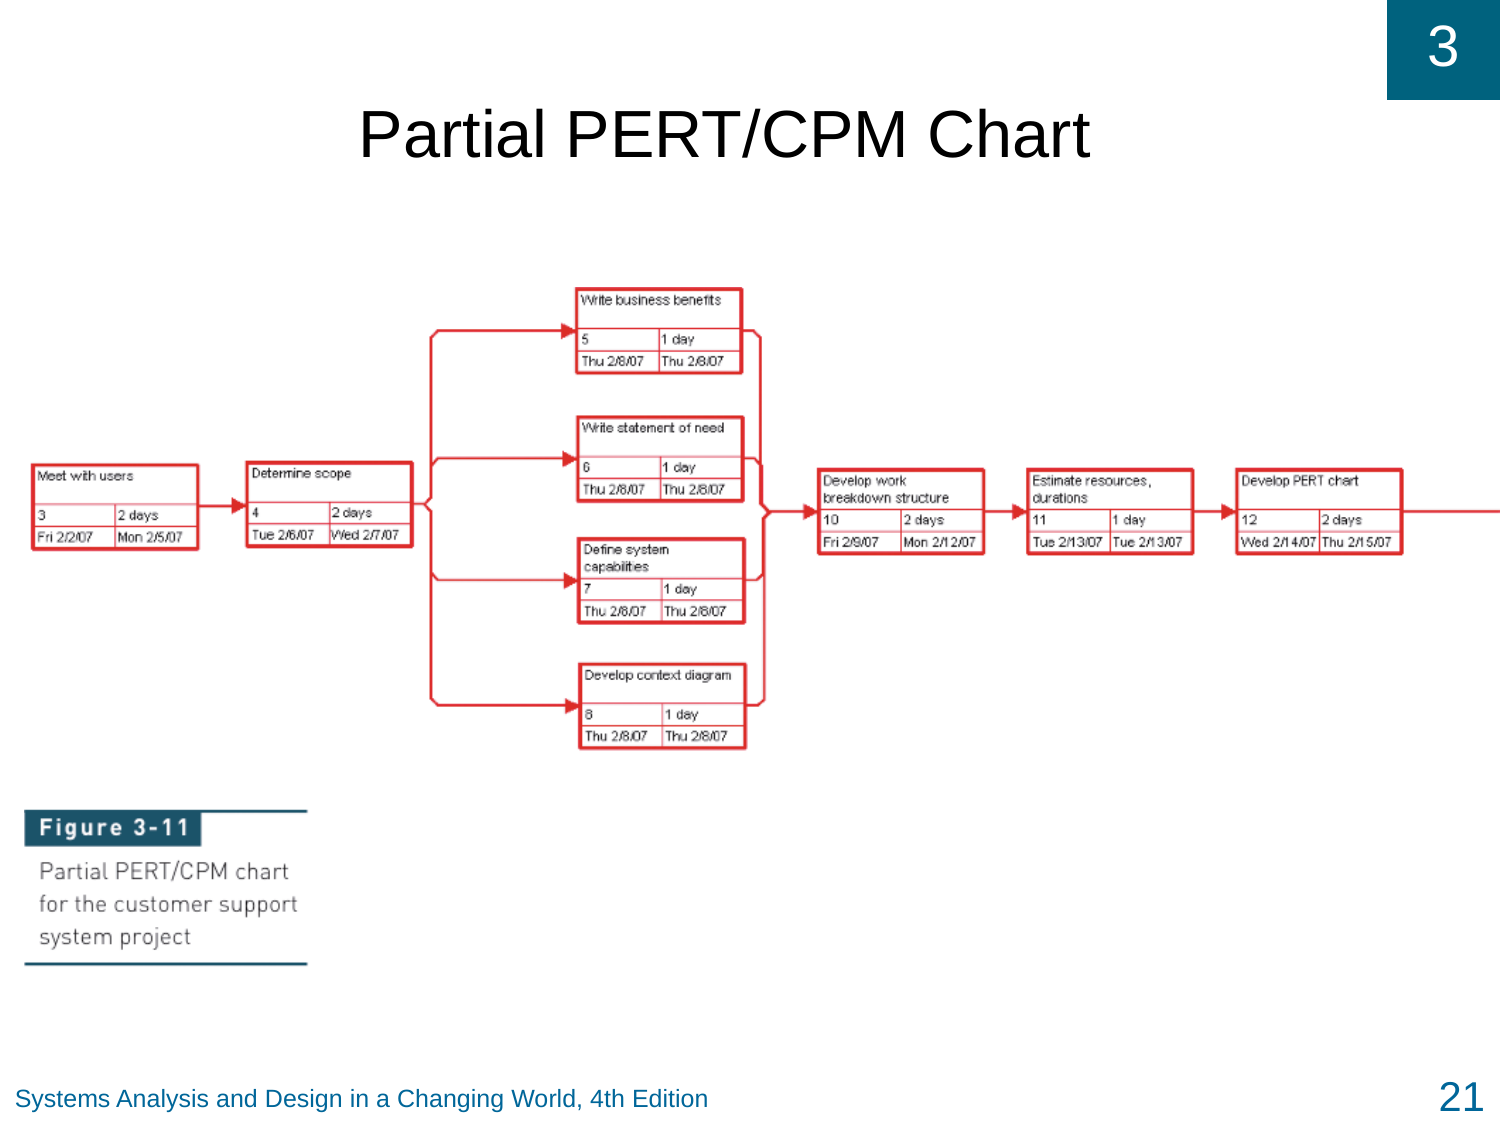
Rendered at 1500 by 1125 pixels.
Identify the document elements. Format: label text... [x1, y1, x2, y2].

title Partial PERT/CPM Chart [74, 37, 1376, 226]
footer Systems Analysis and Design in a Changing World, 4th Edition [0, 1074, 1138, 1125]
slide_number 21 [1149, 1062, 1500, 1125]
picture [24, 287, 1500, 967]
